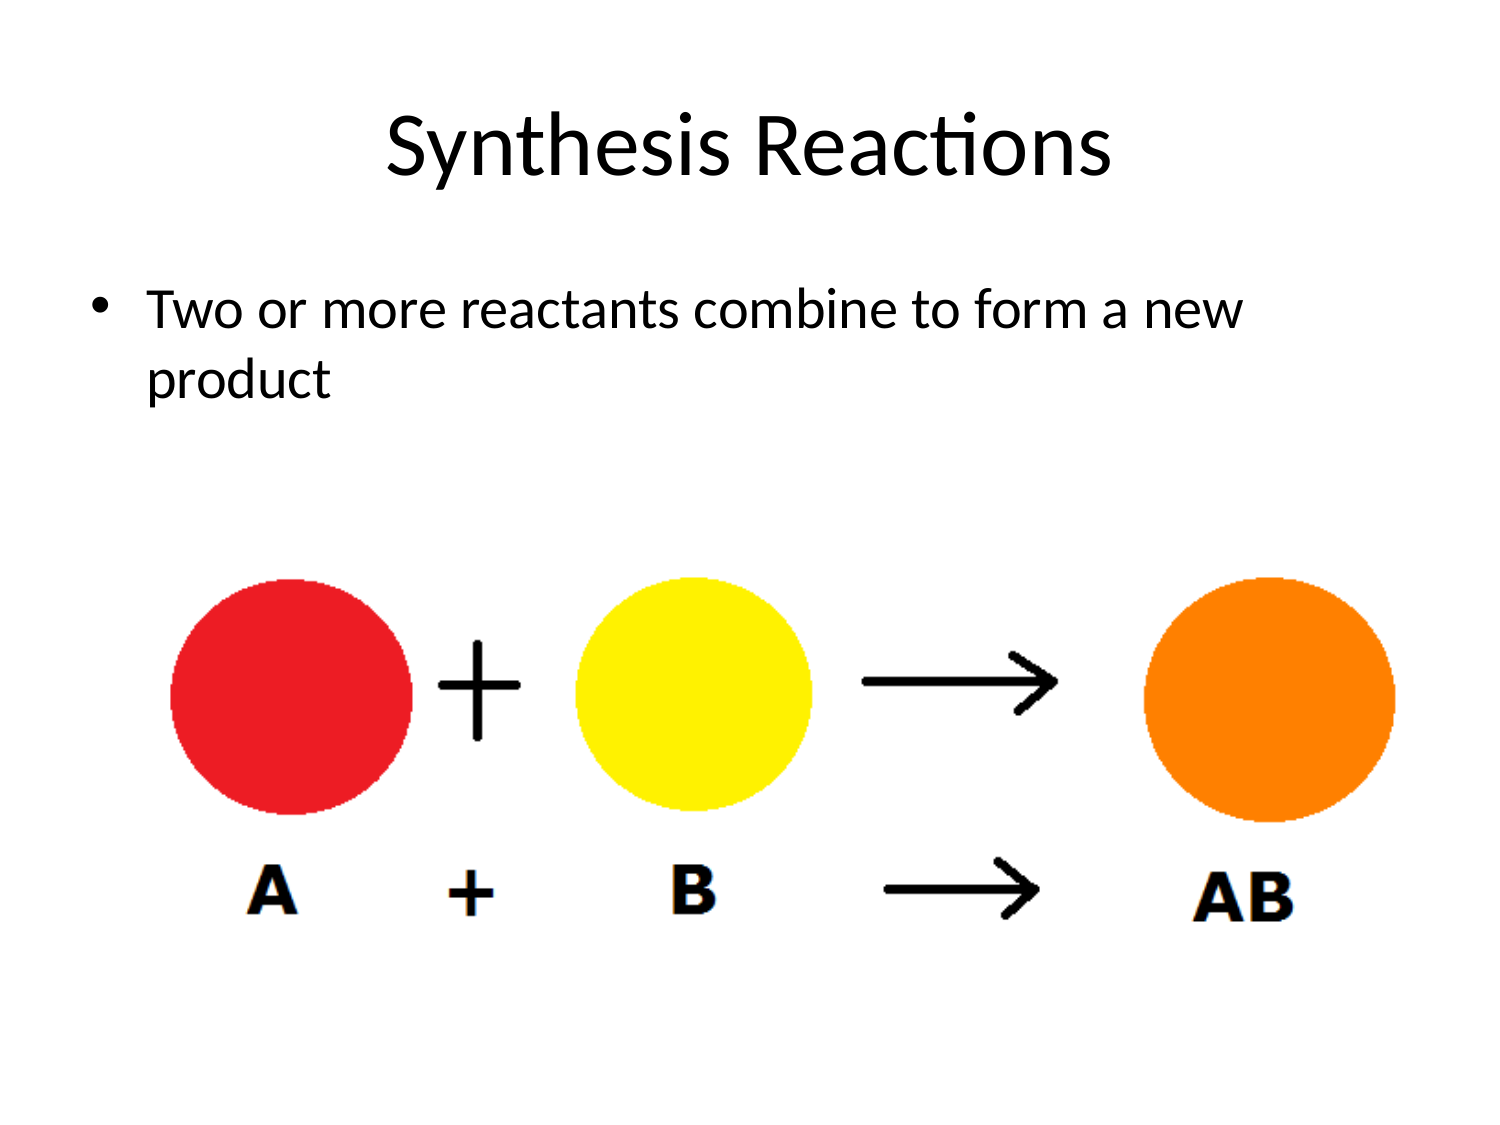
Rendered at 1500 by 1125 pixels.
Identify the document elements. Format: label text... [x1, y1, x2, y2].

title Synthesis Reactions [75, 45, 1425, 233]
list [124, 504, 1426, 1006]
list Two or more reactants combine to form a new product [75, 262, 1425, 449]
